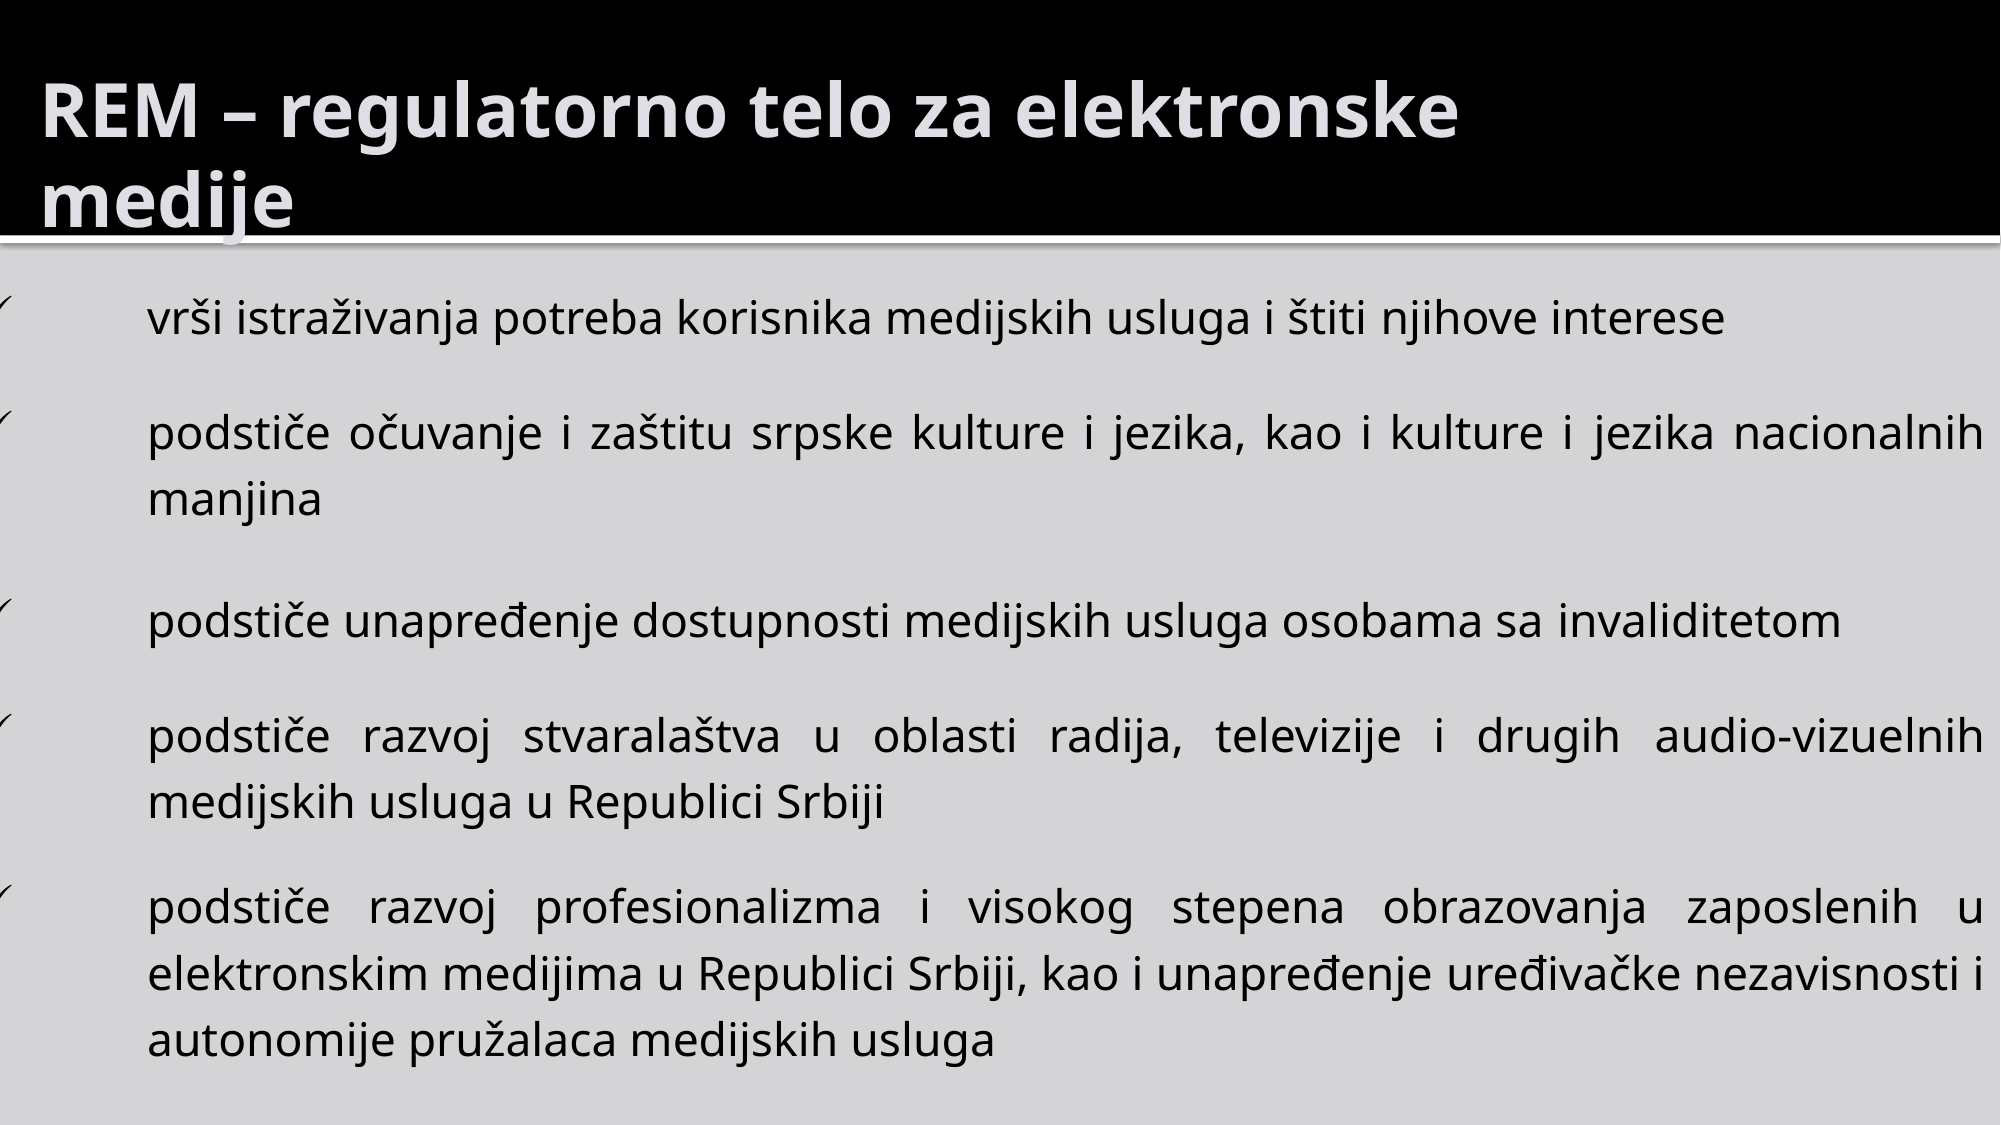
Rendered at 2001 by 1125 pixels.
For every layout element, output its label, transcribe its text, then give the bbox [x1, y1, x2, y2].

list vrši istraživanja potreba korisnika medijskih usluga i štiti njihove interese podstiče očuvanje i zaštitu srpske kulture i jezika, kao i kulture i jezika nacionalnih manjina podstiče unapređenje dostupnosti medijskih usluga osobama sa invaliditetom podstiče razvoj stvaralaštva u oblasti radija, televizije i drugih audio-vizuelnih medijskih usluga u Republici Srbiji podstiče razvoj profesionalizma i visokog stepena obrazovanja zaposlenih u elektronskim medijima u Republici Srbiji, kao i unapređenje uređivačke nezavisnosti i autonomije pružalaca medijskih usluga [0, 237, 2000, 1125]
text_box REM – regulatorno telo za elektronske medije [24, 62, 1663, 200]
